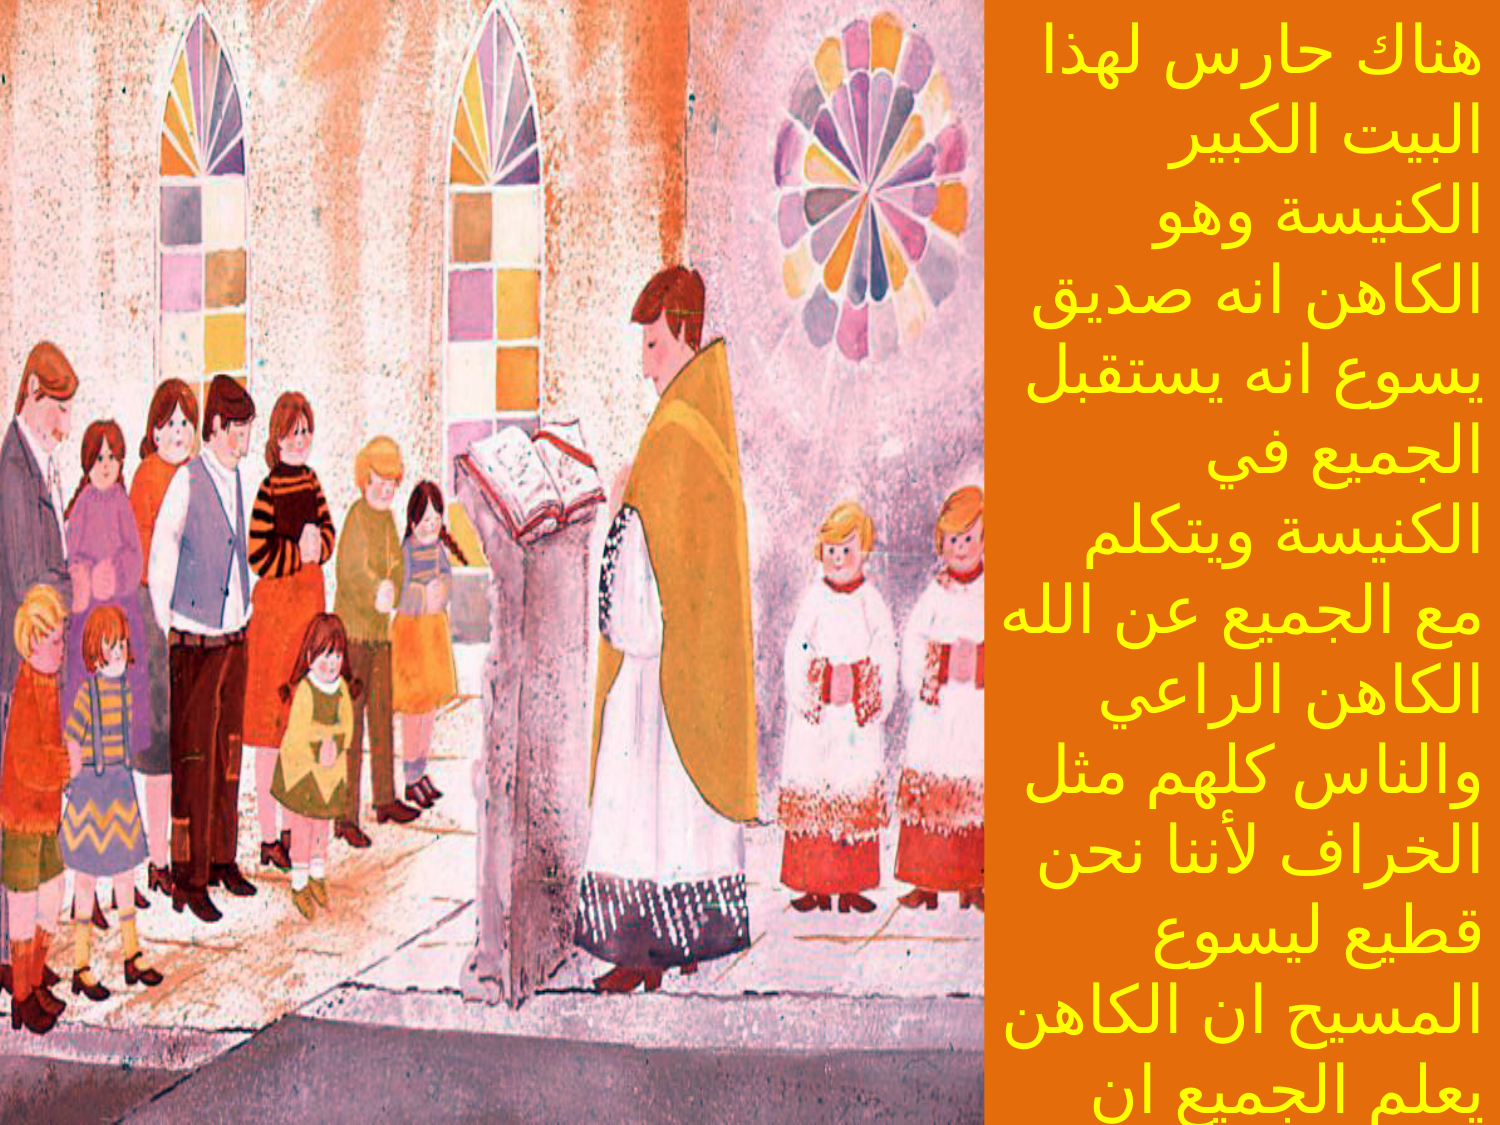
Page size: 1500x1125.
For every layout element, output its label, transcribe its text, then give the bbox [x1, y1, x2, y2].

picture [0, 0, 997, 1125]
text_box هناك حارس لهذا البيت الكبير الكنيسة وهو الكاهن انه صديق يسوع انه يستقبل الجميع في الكنيسة ويتكلم مع الجميع عن الله الكاهن الراعي والناس كلهم مثل الخراف لأننا نحن قطيع ليسوع المسيح ان الكاهن يعلم الجميع ان يحبوا بعضهم لأن المسيح علمه ان يقول لنا هذا. [998, 0, 1500, 1125]
